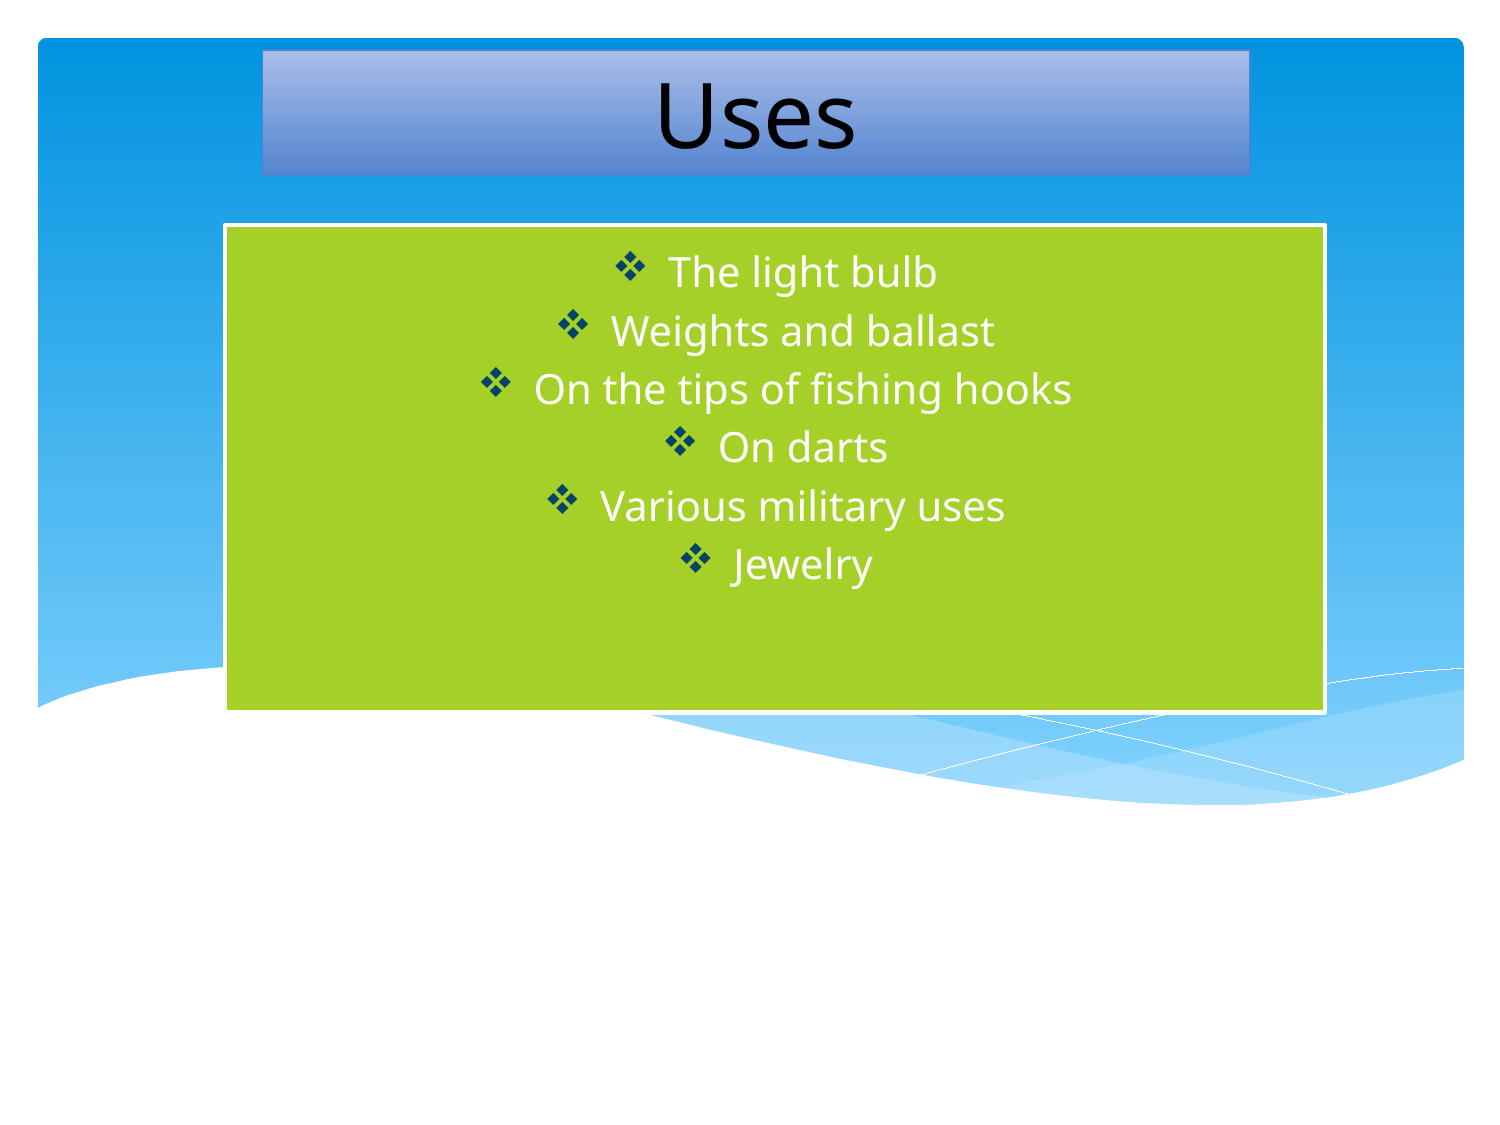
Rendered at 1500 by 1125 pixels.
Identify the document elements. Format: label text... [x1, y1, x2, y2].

title Uses [262, 49, 1251, 176]
list The light bulb Weights and ballast On the tips of fishing hooks On darts Various military uses Jewelry [223, 223, 1327, 715]
